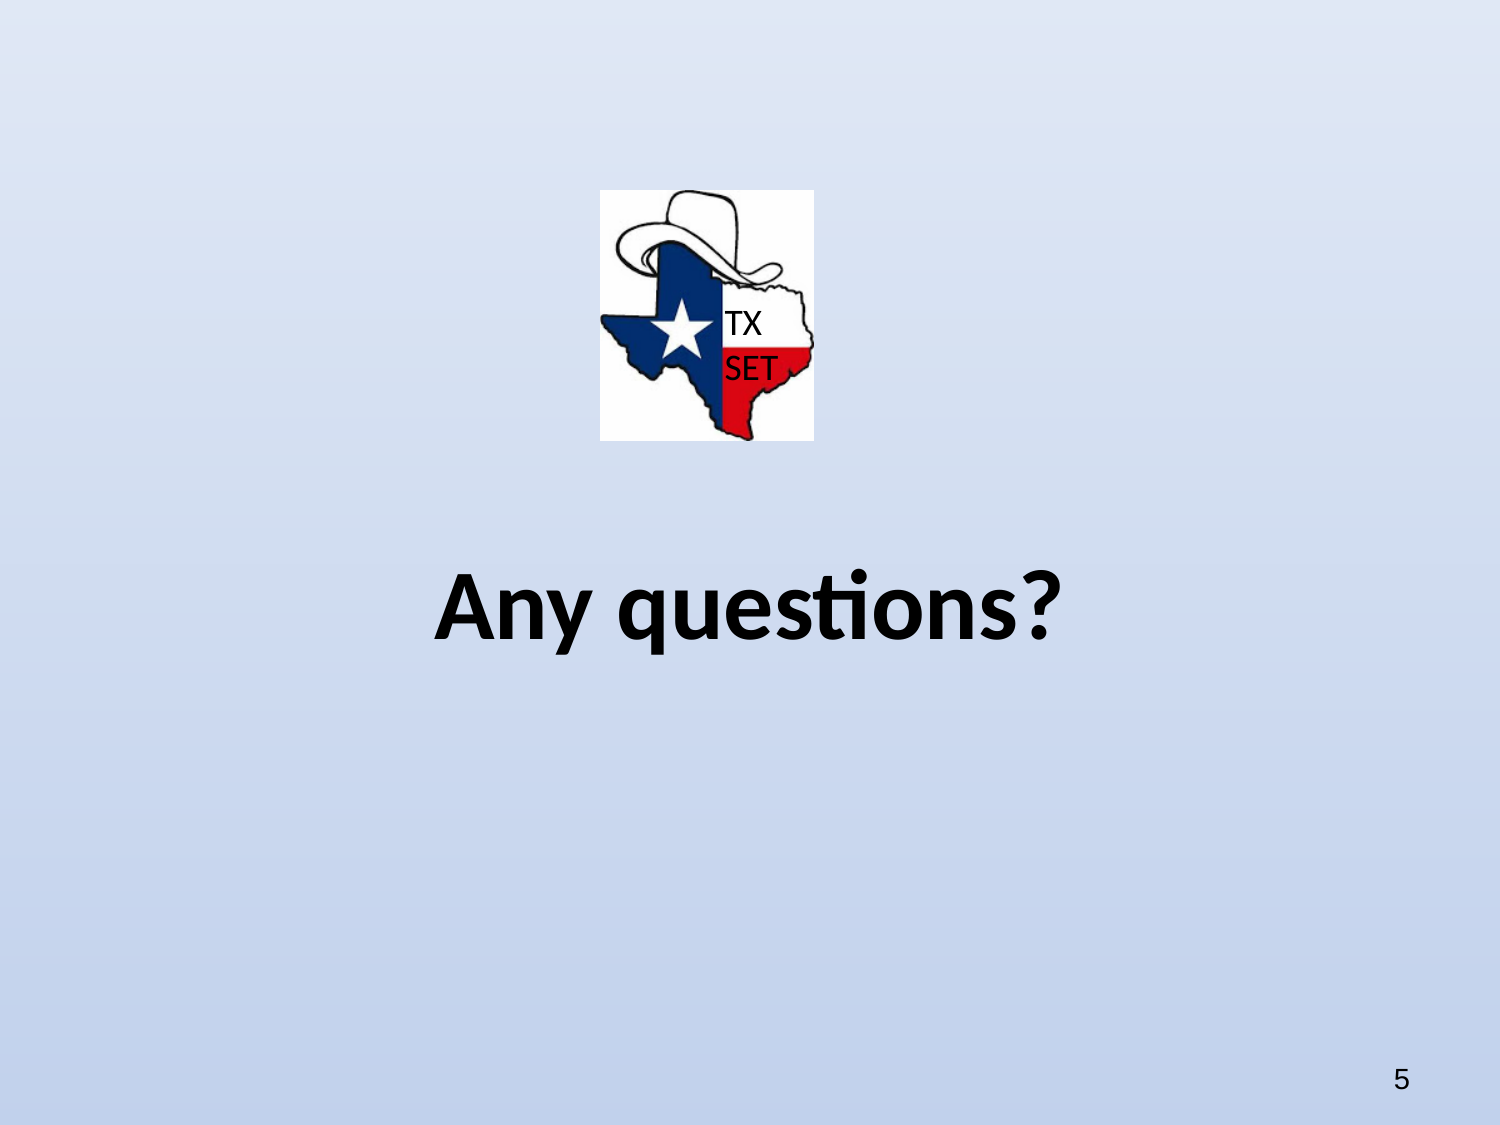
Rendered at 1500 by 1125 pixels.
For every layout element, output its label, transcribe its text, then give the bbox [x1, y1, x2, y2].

title Any questions? [75, 99, 1425, 1100]
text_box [599, 190, 814, 441]
